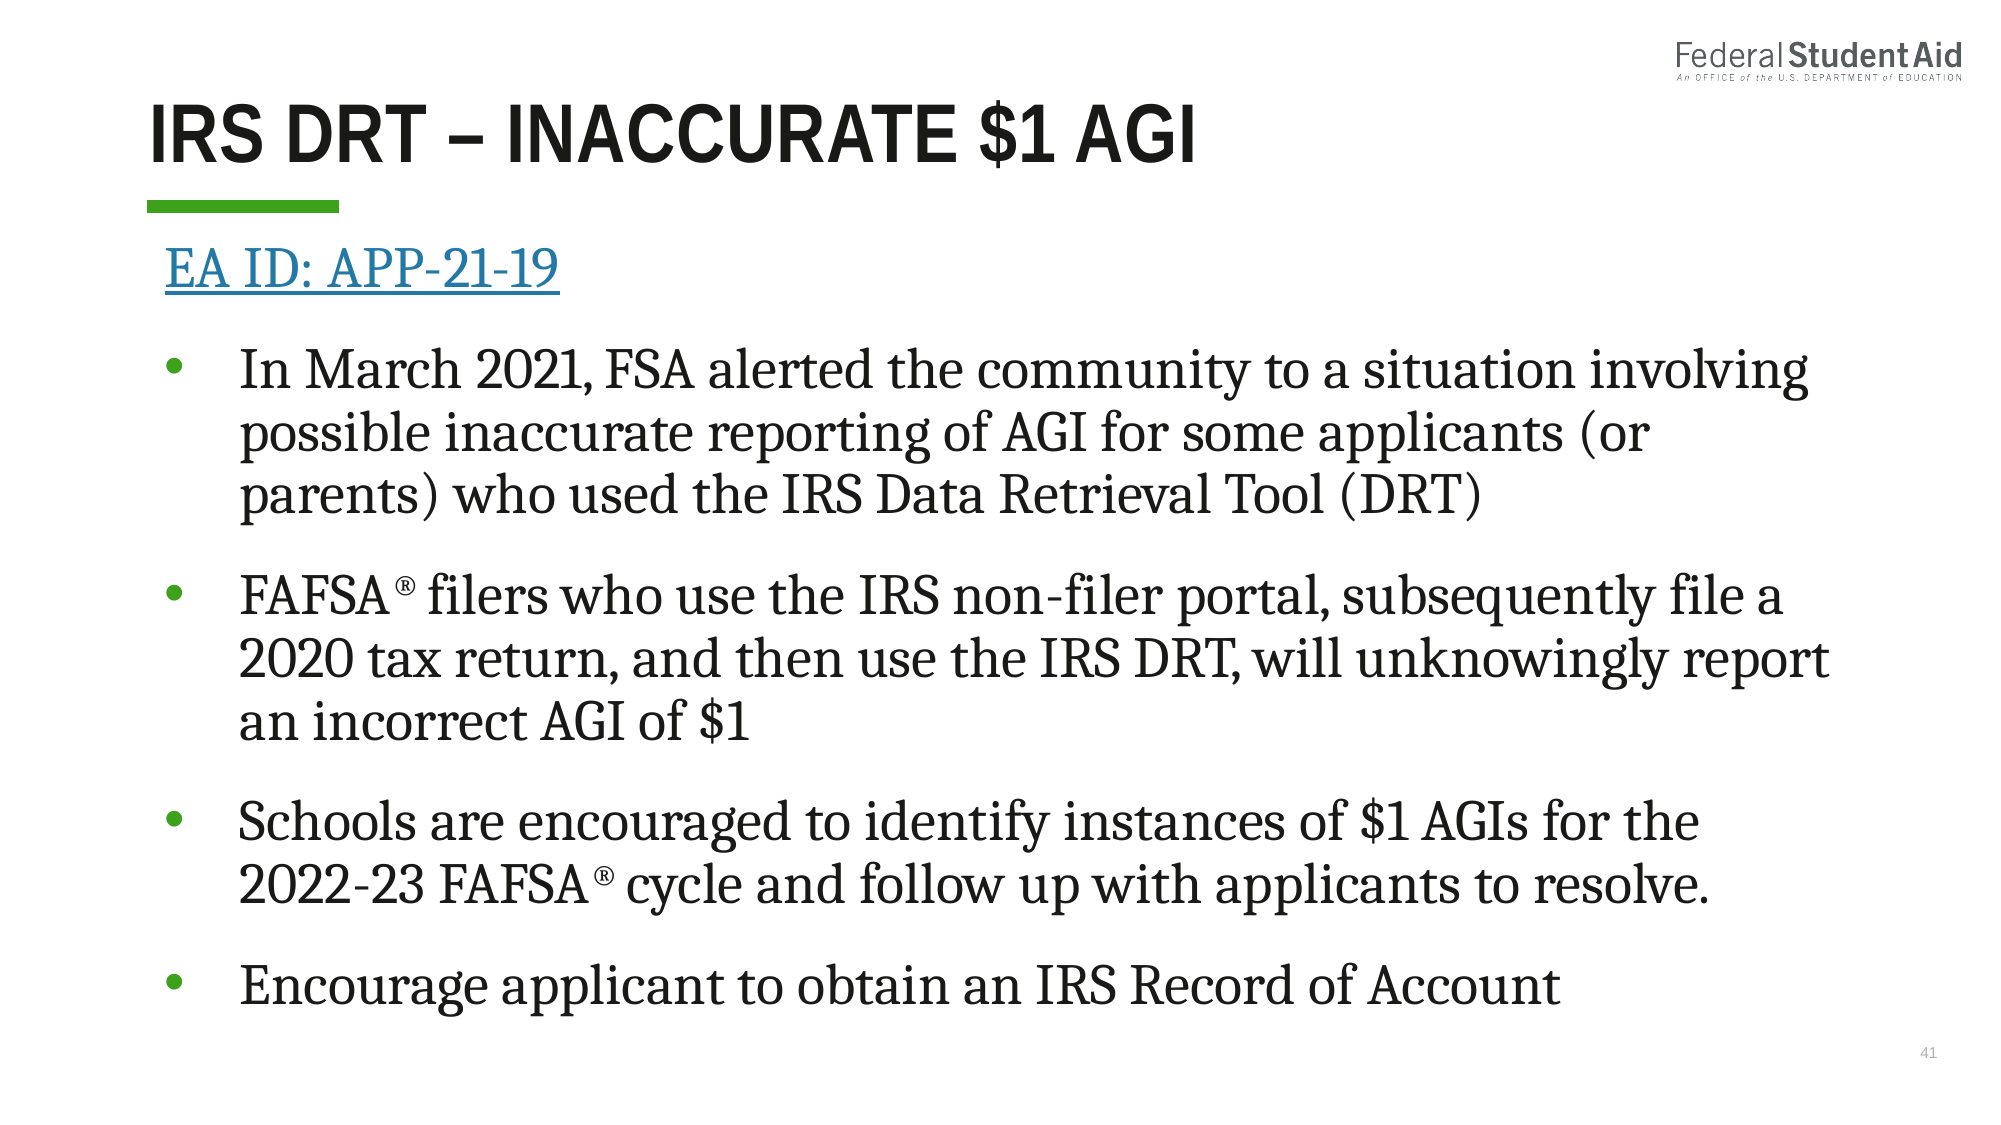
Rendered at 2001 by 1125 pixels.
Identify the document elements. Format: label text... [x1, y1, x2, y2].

list EA ID: APP-21-19 In March 2021, FSA alerted the community to a situation involving possible inaccurate reporting of AGI for some applicants (or parents) who used the IRS Data Retrieval Tool (DRT) FAFSA® filers who use the IRS non-filer portal, subsequently file a 2020 tax return, and then use the IRS DRT, will unknowingly report an incorrect AGI of $1 Schools are encouraged to identify instances of $1 AGIs for the 2022-23 FAFSA® cycle and follow up with applicants to resolve. Encourage applicant to obtain an IRS Record of Account [149, 229, 1851, 1018]
title Irs DRT – inaccurate $1 AGI [149, 57, 1715, 189]
picture [1651, 16, 1986, 106]
slide_number 41 [1920, 1042, 1986, 1094]
